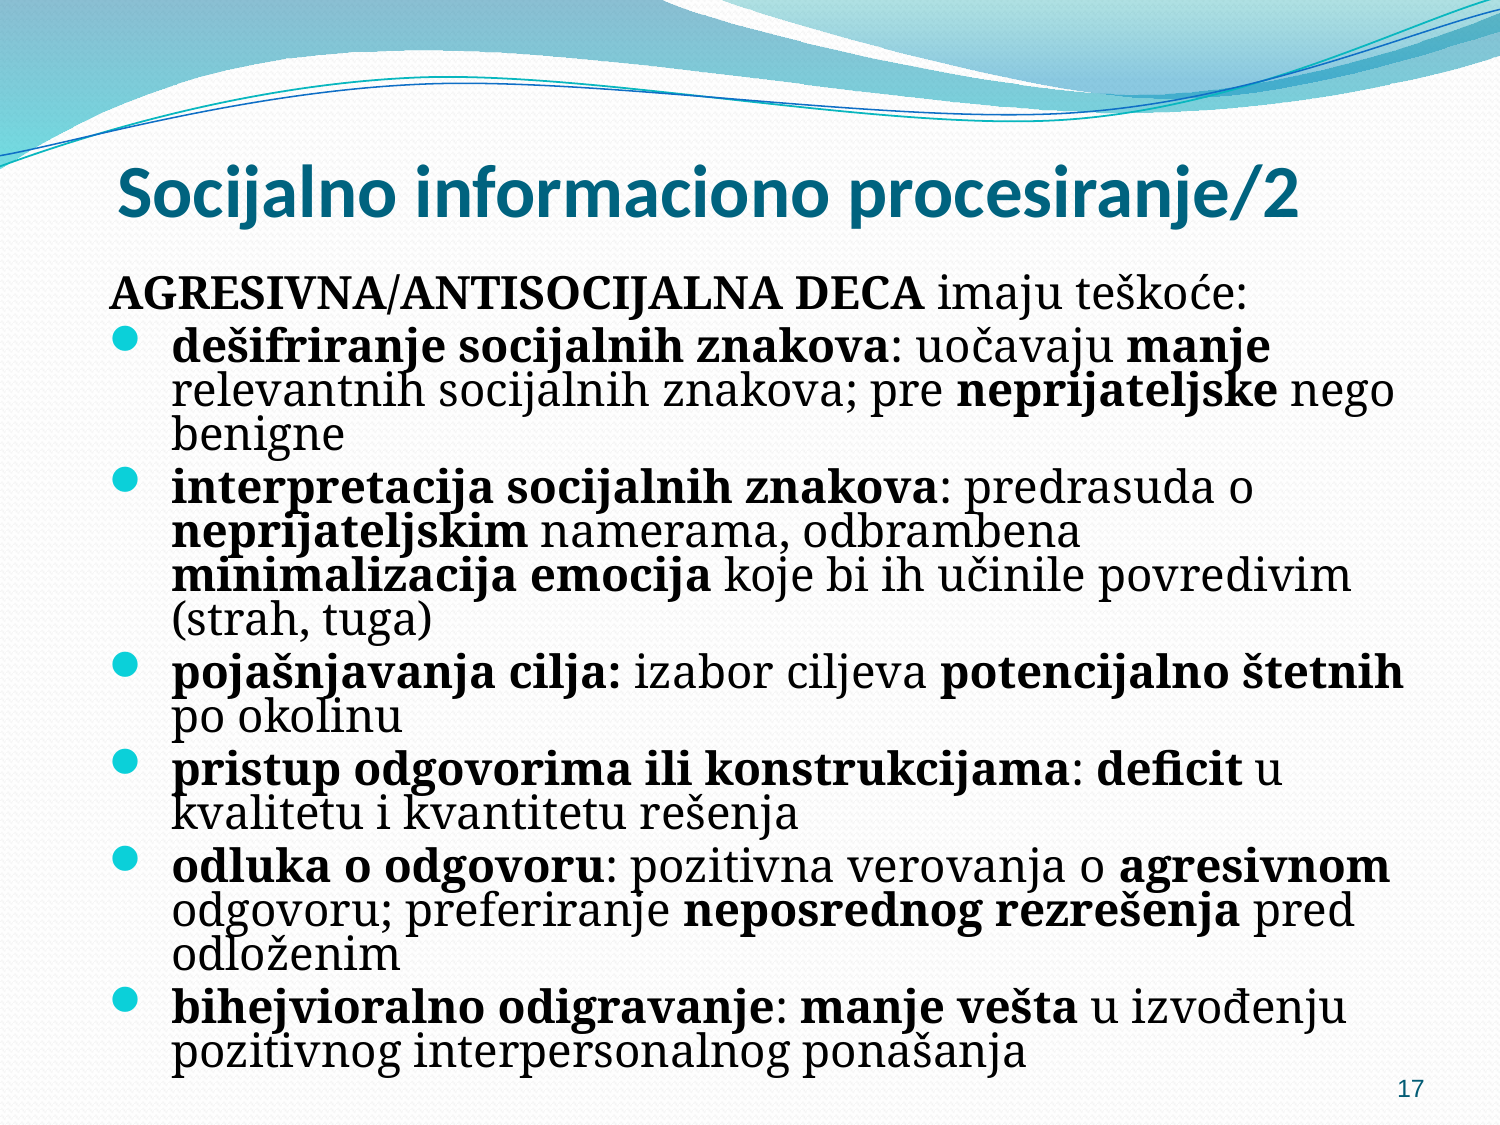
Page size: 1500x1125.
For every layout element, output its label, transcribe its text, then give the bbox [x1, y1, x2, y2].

list AGRESIVNA/ANTISOCIJALNA DECA imaju teškoće: dešifriranje socijalnih znakova: uočavaju manje relevantnih socijalnih znakova; pre neprijateljske nego benigne interpretacija socijalnih znakova: predrasuda o neprijateljskim namerama, odbrambena minimalizacija emocija koje bi ih učinile povredivim (strah, tuga) pojašnjavanja cilja: izabor ciljeva potencijalno štetnih po okolinu pristup odgovorima ili konstrukcijama: deficit u kvalitetu i kvantitetu rešenja odluka o odgovoru: pozitivna verovanja o agresivnom odgovoru; preferiranje neposrednog rezrešenja pred odloženim bihejvioralno odigravanje: manje vešta u izvođenju pozitivnog interpersonalnog ponašanja [93, 266, 1428, 1044]
slide_number 17 [1299, 1042, 1425, 1103]
title Socijalno informaciono procesiranje/2 [116, 44, 1466, 233]
